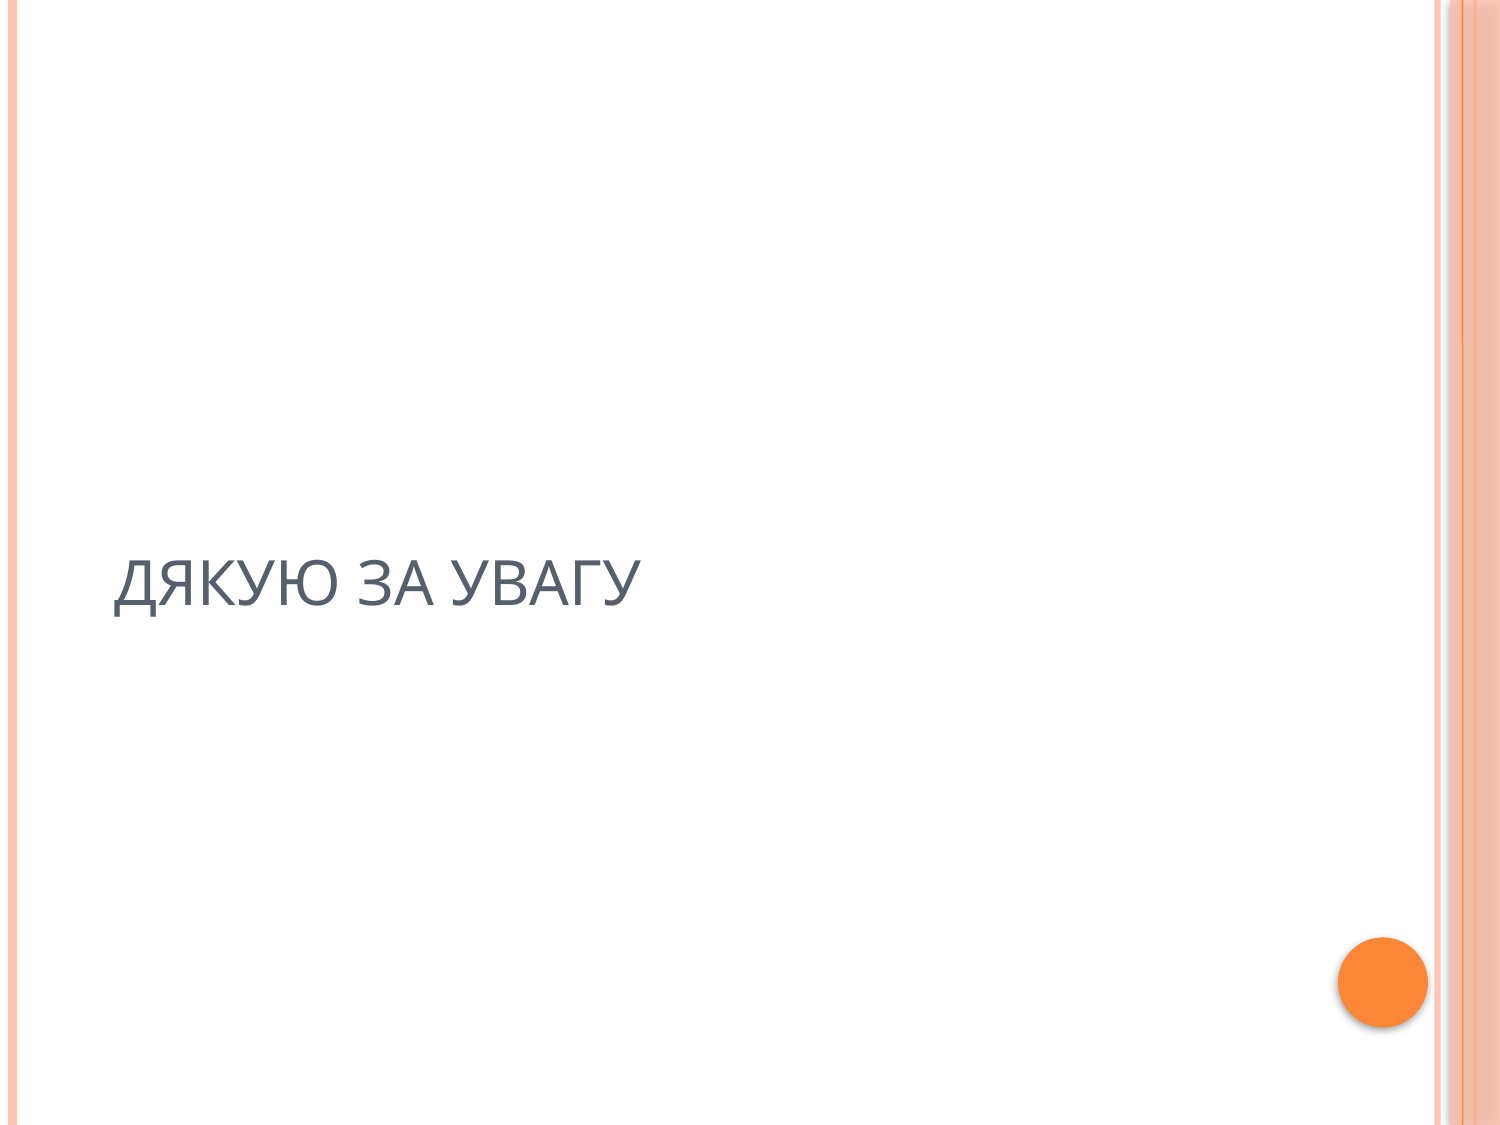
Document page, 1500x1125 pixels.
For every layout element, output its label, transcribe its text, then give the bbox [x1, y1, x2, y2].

title ДЯКУЮ ЗА УВАГУ [99, 437, 1325, 625]
